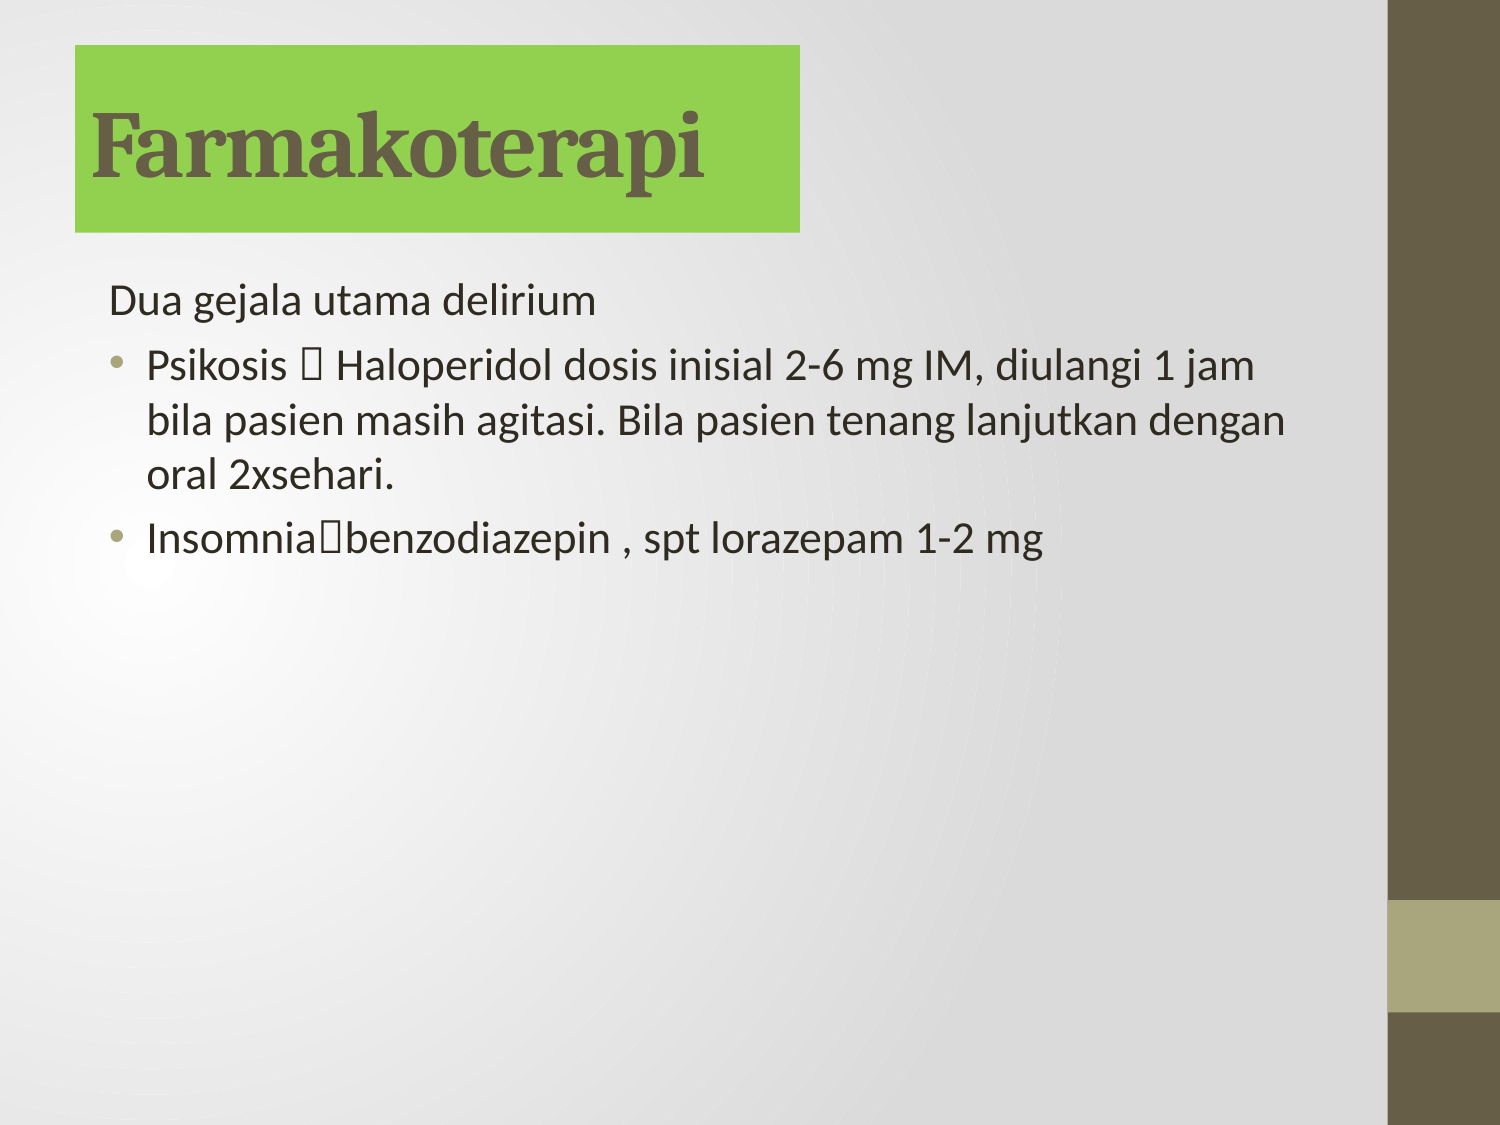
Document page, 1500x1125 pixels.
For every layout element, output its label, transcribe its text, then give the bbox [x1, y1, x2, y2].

title Farmakoterapi [75, 45, 800, 233]
list Dua gejala utama delirium Psikosis  Haloperidol dosis inisial 2-6 mg IM, diulangi 1 jam bila pasien masih agitasi. Bila pasien tenang lanjutkan dengan oral 2xsehari. Insomniabenzodiazepin , spt lorazepam 1-2 mg [75, 262, 1325, 1050]
